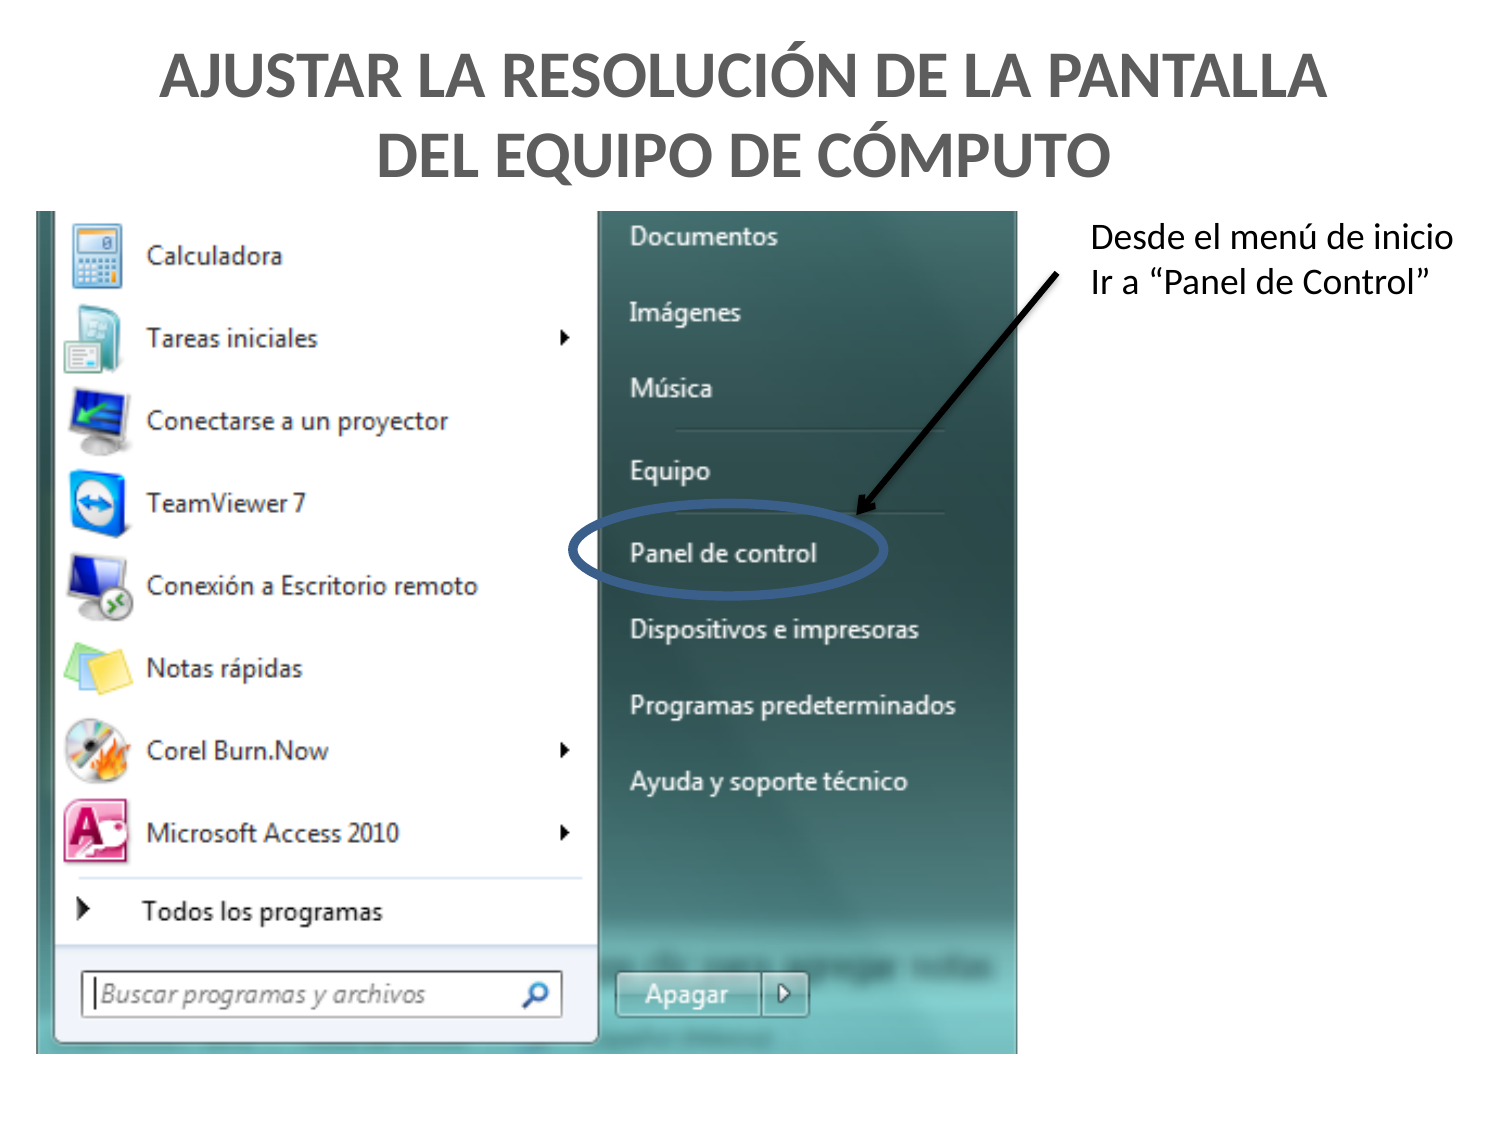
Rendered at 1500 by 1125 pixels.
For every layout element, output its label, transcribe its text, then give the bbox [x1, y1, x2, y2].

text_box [855, 272, 1058, 516]
text_box Desde el menú de inicio Ir a “Panel de Control” [1075, 204, 1470, 310]
picture [36, 210, 1018, 1054]
text_box AJUSTAR LA RESOLUCIÓN DE LA PANTALLA DEL EQUIPO DE CÓMPUTO [143, 23, 1344, 199]
